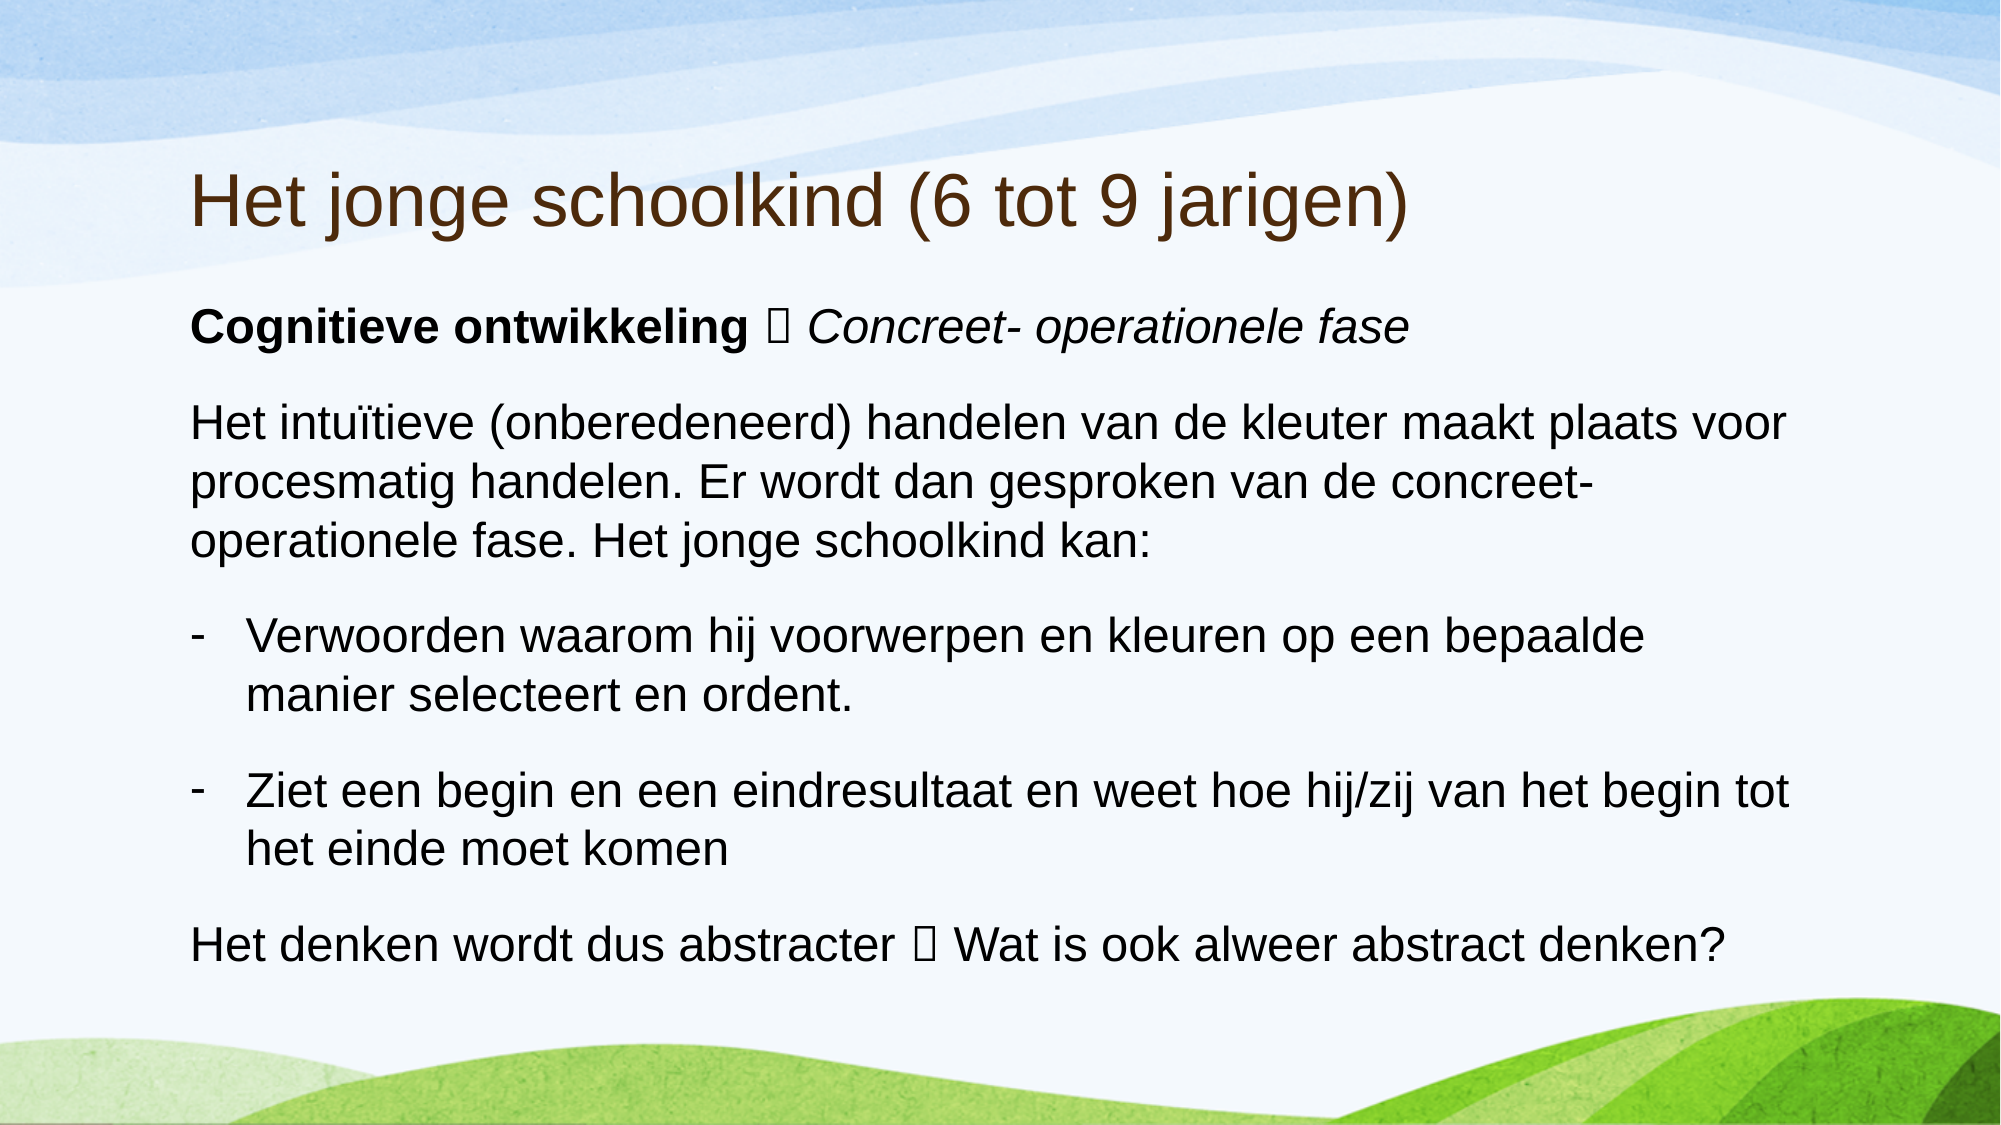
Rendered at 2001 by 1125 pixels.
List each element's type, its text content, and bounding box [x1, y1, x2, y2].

title Het jonge schoolkind (6 tot 9 jarigen) [174, 50, 1825, 250]
picture [0, 0, 2001, 1125]
list Cognitieve ontwikkeling  Concreet- operationele fase Het intuïtieve (onberedeneerd) handelen van de kleuter maakt plaats voor procesmatig handelen. Er wordt dan gesproken van de concreet- operationele fase. Het jonge schoolkind kan: Verwoorden waarom hij voorwerpen en kleuren op een bepaalde manier selecteert en ordent. Ziet een begin en een eindresultaat en weet hoe hij/zij van het begin tot het einde moet komen Het denken wordt dus abstracter  Wat is ook alweer abstract denken? [174, 287, 1825, 982]
